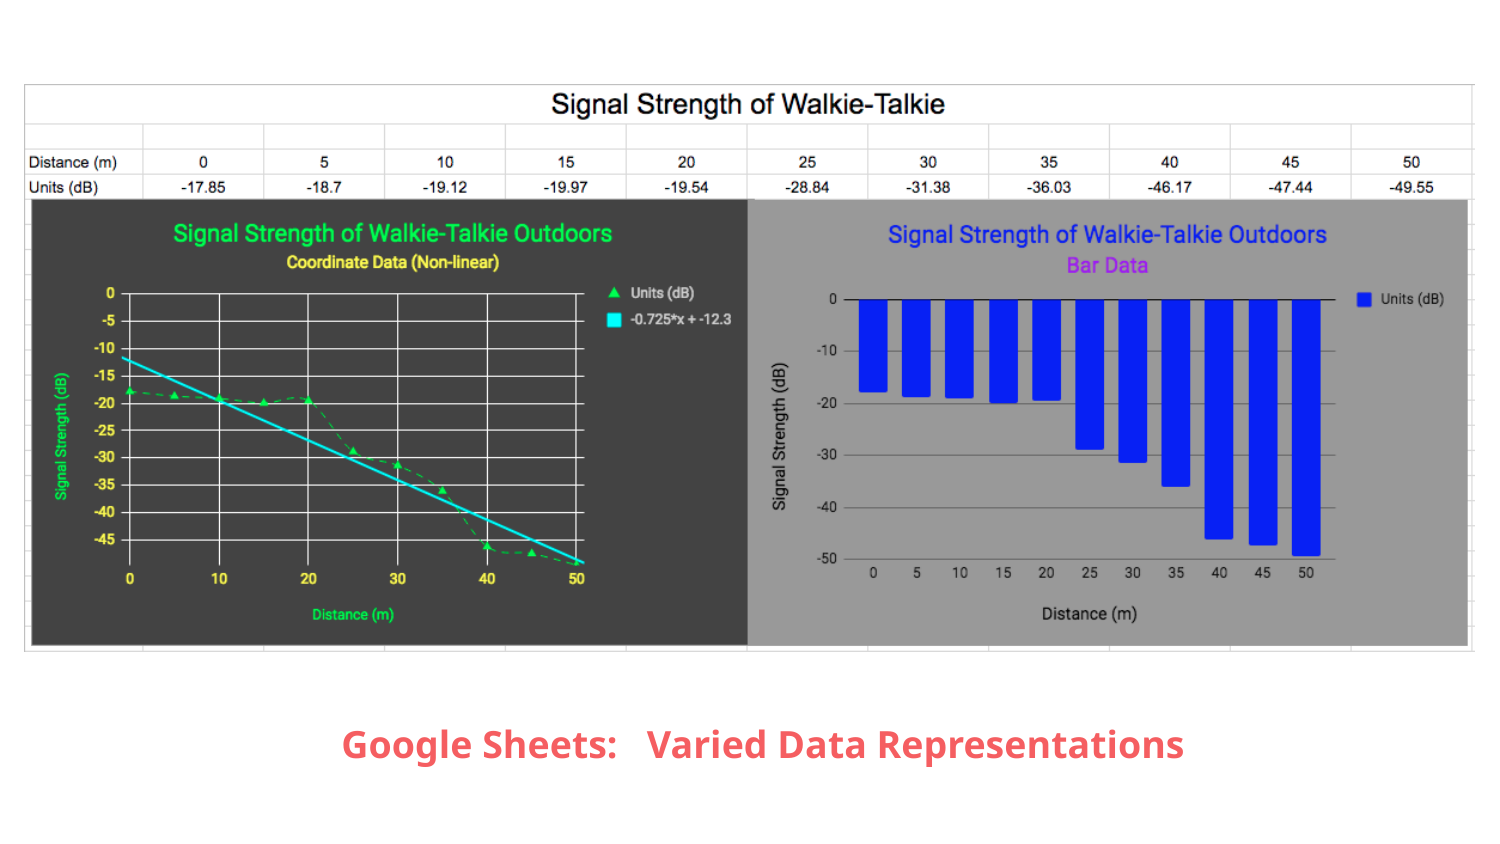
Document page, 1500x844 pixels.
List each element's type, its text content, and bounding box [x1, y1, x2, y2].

picture [24, 83, 1476, 653]
list Google Sheets: Varied Data Representations [52, 694, 1475, 793]
